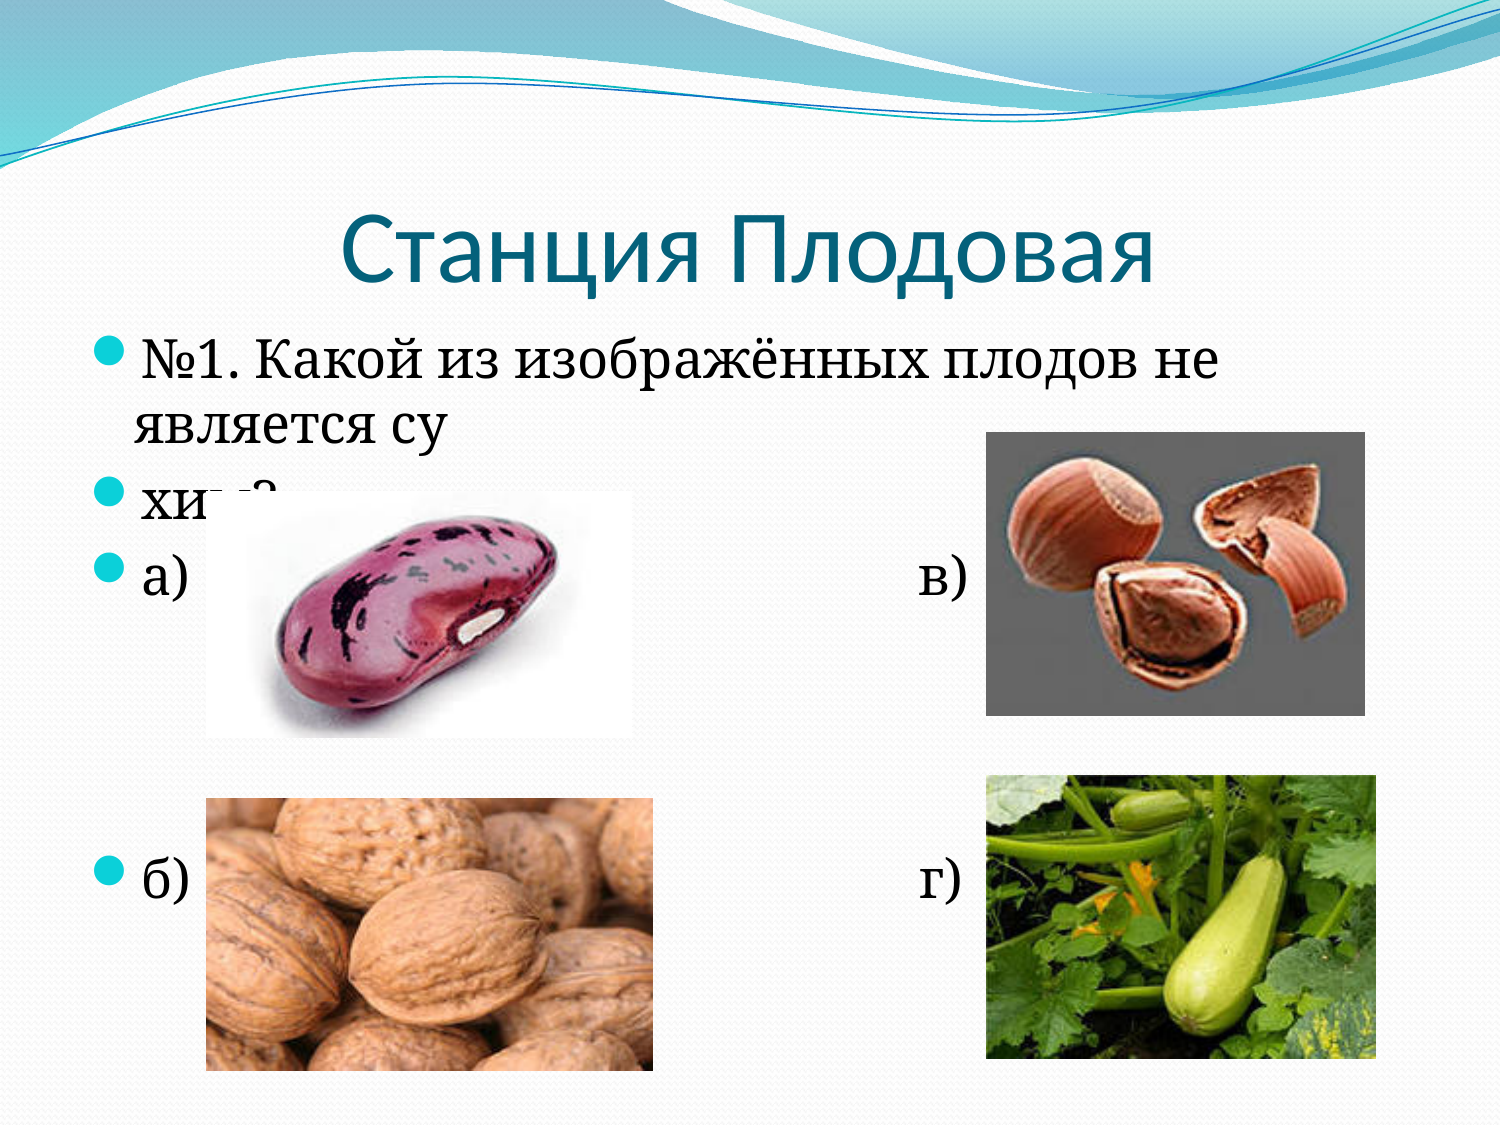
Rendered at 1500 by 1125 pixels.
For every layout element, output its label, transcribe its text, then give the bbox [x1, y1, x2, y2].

title Станция Плодовая [75, 115, 1425, 303]
picture [985, 774, 1377, 1059]
picture [206, 491, 633, 739]
picture [985, 432, 1365, 717]
picture [206, 798, 653, 1071]
list №1. Какой из изображённых плодов не является су хим? а) в) б) г) [75, 317, 1425, 1038]
